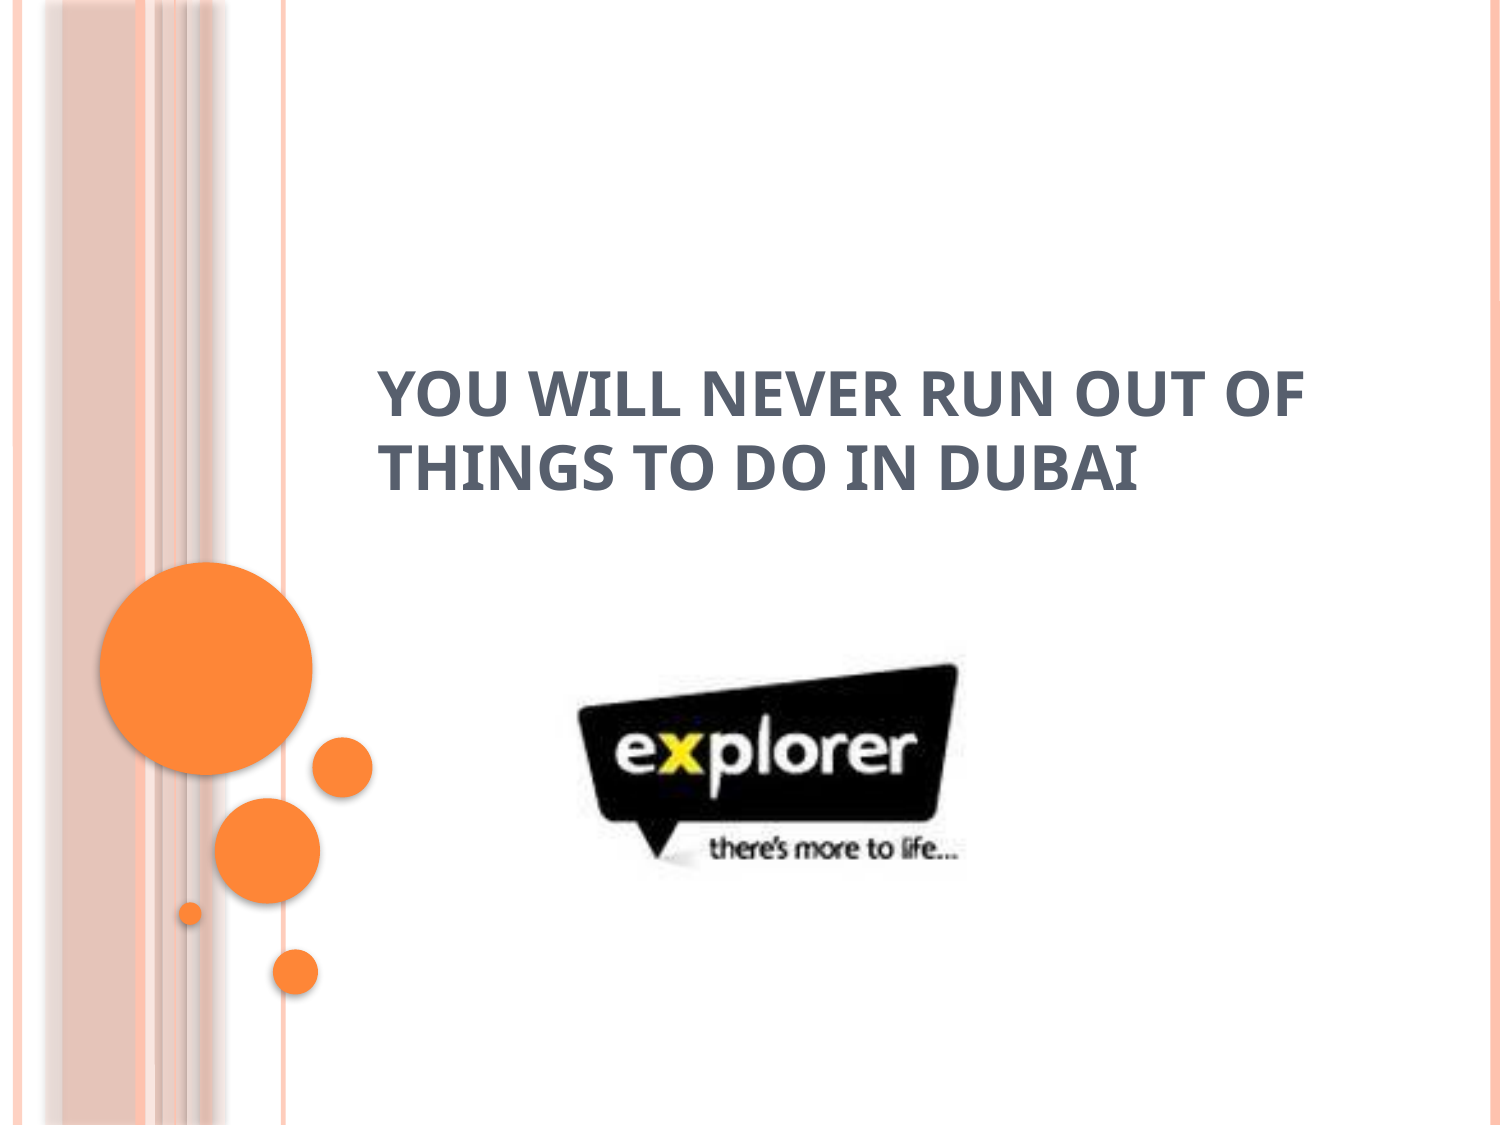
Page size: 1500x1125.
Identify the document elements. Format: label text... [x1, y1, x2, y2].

picture [536, 511, 1001, 976]
title You will never run out of things to do in Dubai [362, 275, 1375, 586]
